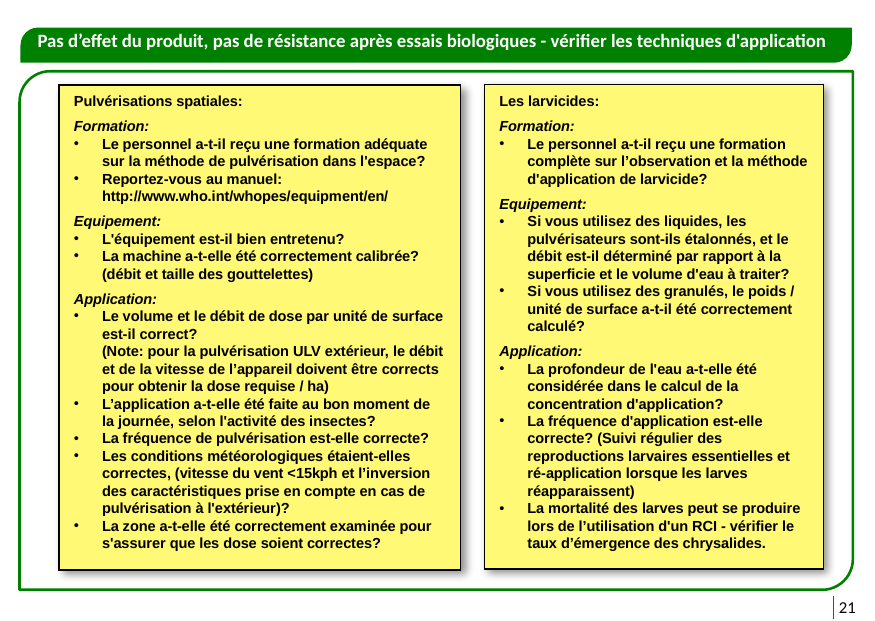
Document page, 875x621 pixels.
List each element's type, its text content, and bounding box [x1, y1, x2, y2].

text_box [17, 69, 855, 592]
text_box [18, 33, 849, 65]
text_box Pulvérisations spatiales: Formation: Le personnel a-t-il reçu une formation adéquate sur la méthode de pulvérisation dans l'espace? Reportez-vous au manuel: http://www.who.int/whopes/equipment/en/ Equipement: L'équipement est-il bien entretenu? La machine a-t-elle été correctement calibrée? (débit et taille des gouttelettes) Application: Le volume et le débit de dose par unité de surface est-il correct? (Note: pour la pulvérisation ULV extérieur, le débit et de la vitesse de l’appareil doivent être corrects pour obtenir la dose requise / ha) L’application a-t-elle été faite au bon moment de la journée, selon l'activité des insectes? La fréquence de pulvérisation est-elle correcte? Les conditions météorologiques étaient-elles correctes, (vitesse du vent <15kph et l’inversion des caractéristiques prise en compte en cas de pulvérisation à l'extérieur)? La zone a-t-elle été correctement examinée pour s'assurer que les dose soient correctes? [59, 84, 461, 570]
text_box Les larvicides: Formation: Le personnel a-t-il reçu une formation complète sur l’observation et la méthode d'application de larvicide? Equipement: Si vous utilisez des liquides, les pulvérisateurs sont-ils étalonnés, et le débit est-il déterminé par rapport à la superficie et le volume d'eau à traiter? Si vous utilisez des granulés, le poids / unité de surface a-t-il été correctement calculé? Application: La profondeur de l'eau a-t-elle été considérée dans le calcul de la concentration d'application? La fréquence d'application est-elle correcte? (Suivi régulier des reproductions larvaires essentielles et ré-application lorsque les larves réapparaissent) La mortalité des larves peut se produire lors de l’utilisation d'un RCI - vérifier le taux d’émergence des chrysalides. [484, 84, 824, 570]
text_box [823, 589, 872, 621]
text_box Pas d’effet du produit, pas de résistance après essais biologiques - vérifier les techniques d'application [22, 21, 875, 59]
